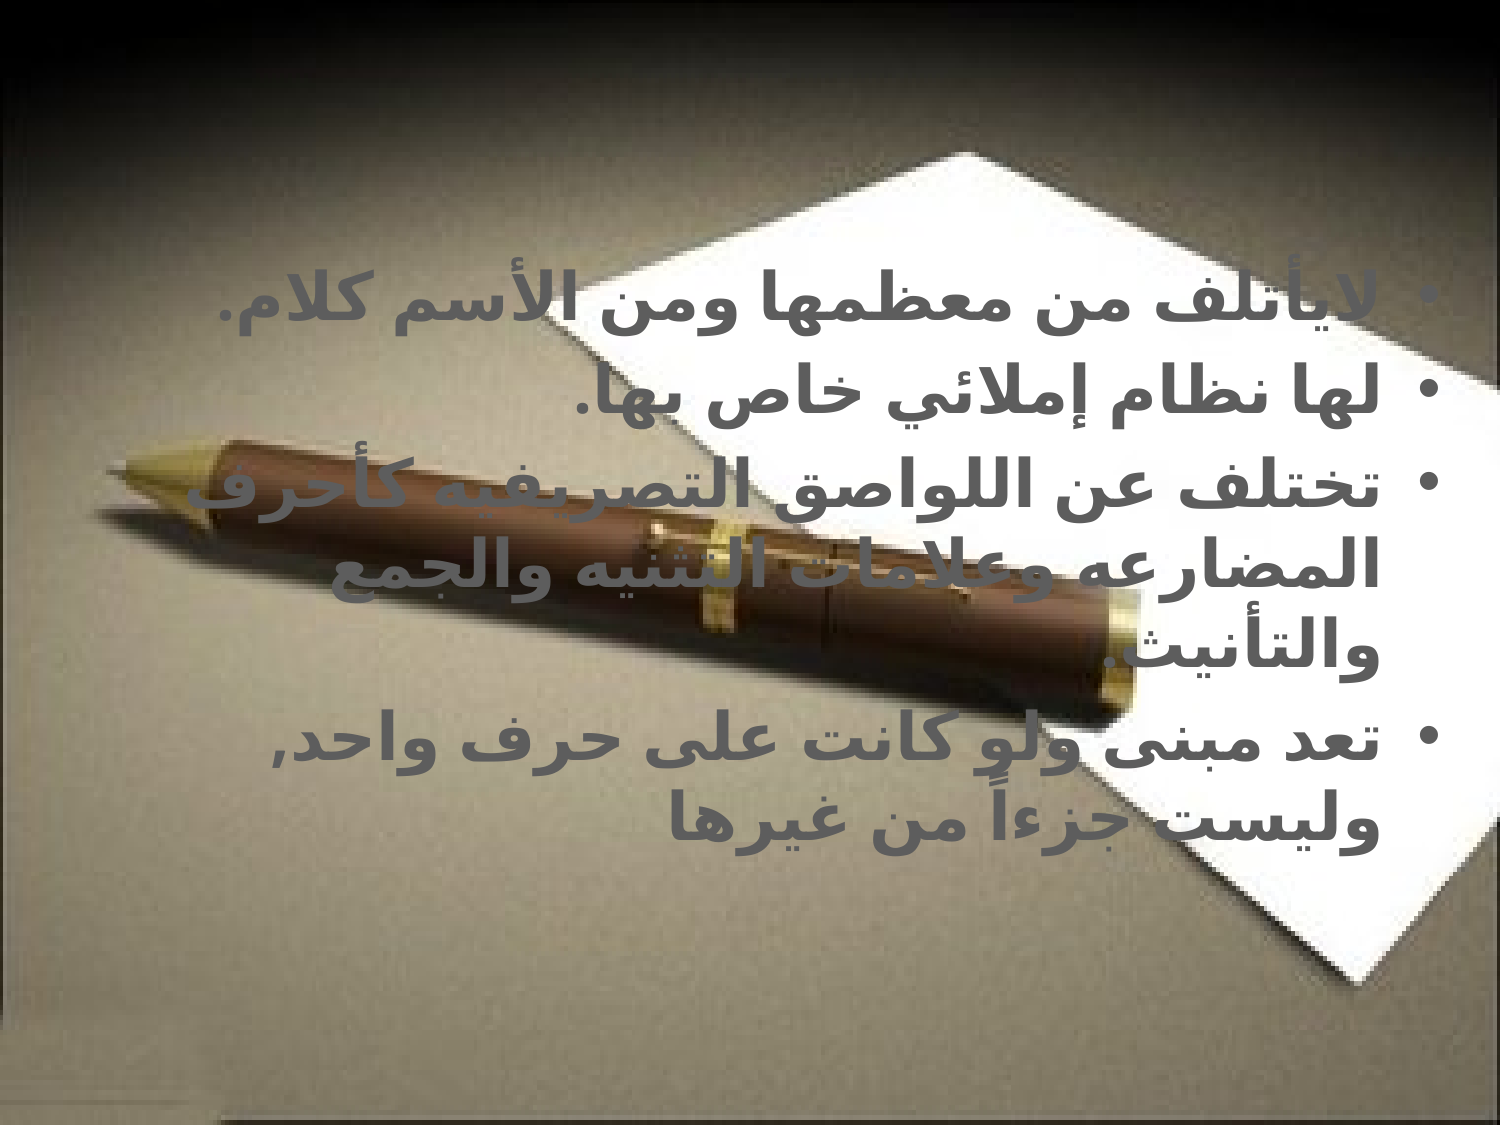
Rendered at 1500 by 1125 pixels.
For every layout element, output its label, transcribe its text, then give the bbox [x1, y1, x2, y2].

list لايأتلف من معظمها ومن الأسم كلام. لها نظام إملائي خاص بها. تختلف عن اللواصق التصريفيه كأحرف المضارعه وعلامات التثنيه والجمع والتأنيث. تعد مبنى ولو كانت على حرف واحد, وليست جزءاً من غيرها [105, 246, 1456, 994]
picture [0, 0, 1500, 1125]
